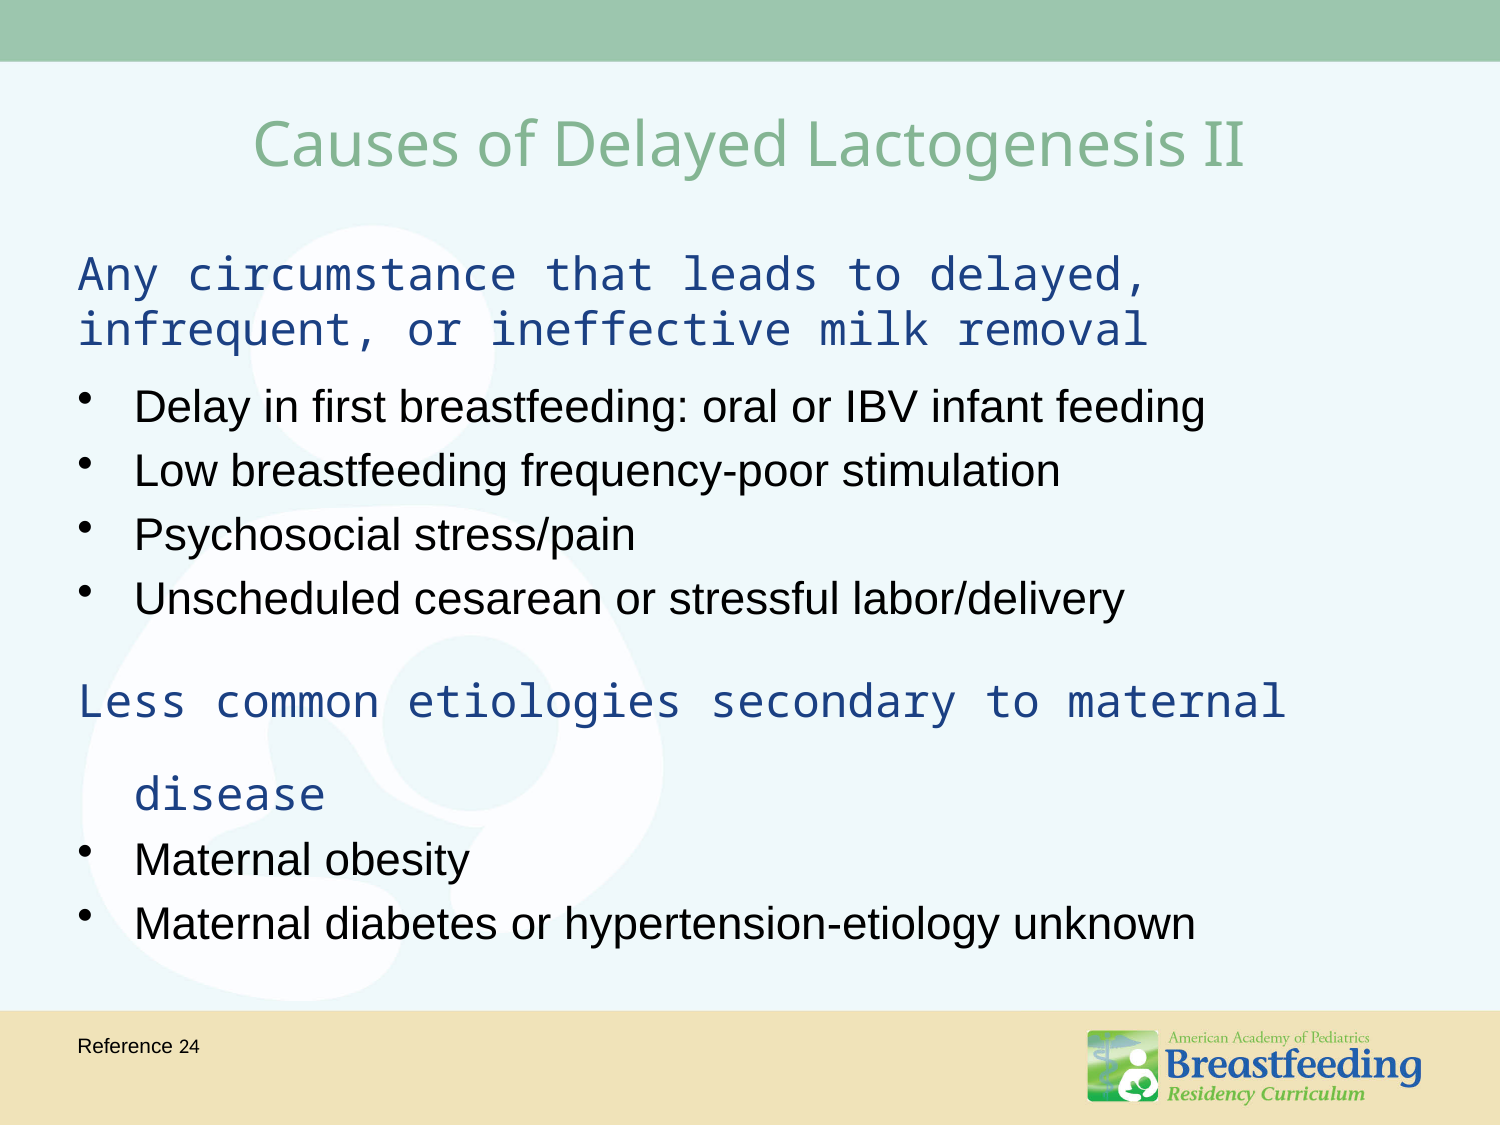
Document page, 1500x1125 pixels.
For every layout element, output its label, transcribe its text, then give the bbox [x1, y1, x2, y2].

text_box Any circumstance that leads to delayed, infrequent, or ineffective milk removal [62, 237, 1413, 363]
list Delay in first breastfeeding: oral or IBV infant feeding Low breastfeeding frequency-poor stimulation Psychosocial stress/pain Unscheduled cesarean or stressful labor/delivery Less common etiologies secondary to maternal disease Maternal obesity Maternal diabetes or hypertension-etiology unknown [62, 299, 1500, 651]
title Causes of Delayed Lactogenesis II [37, 74, 1463, 208]
picture [0, 0, 1500, 1125]
text_box Reference 24 [62, 1025, 325, 1065]
